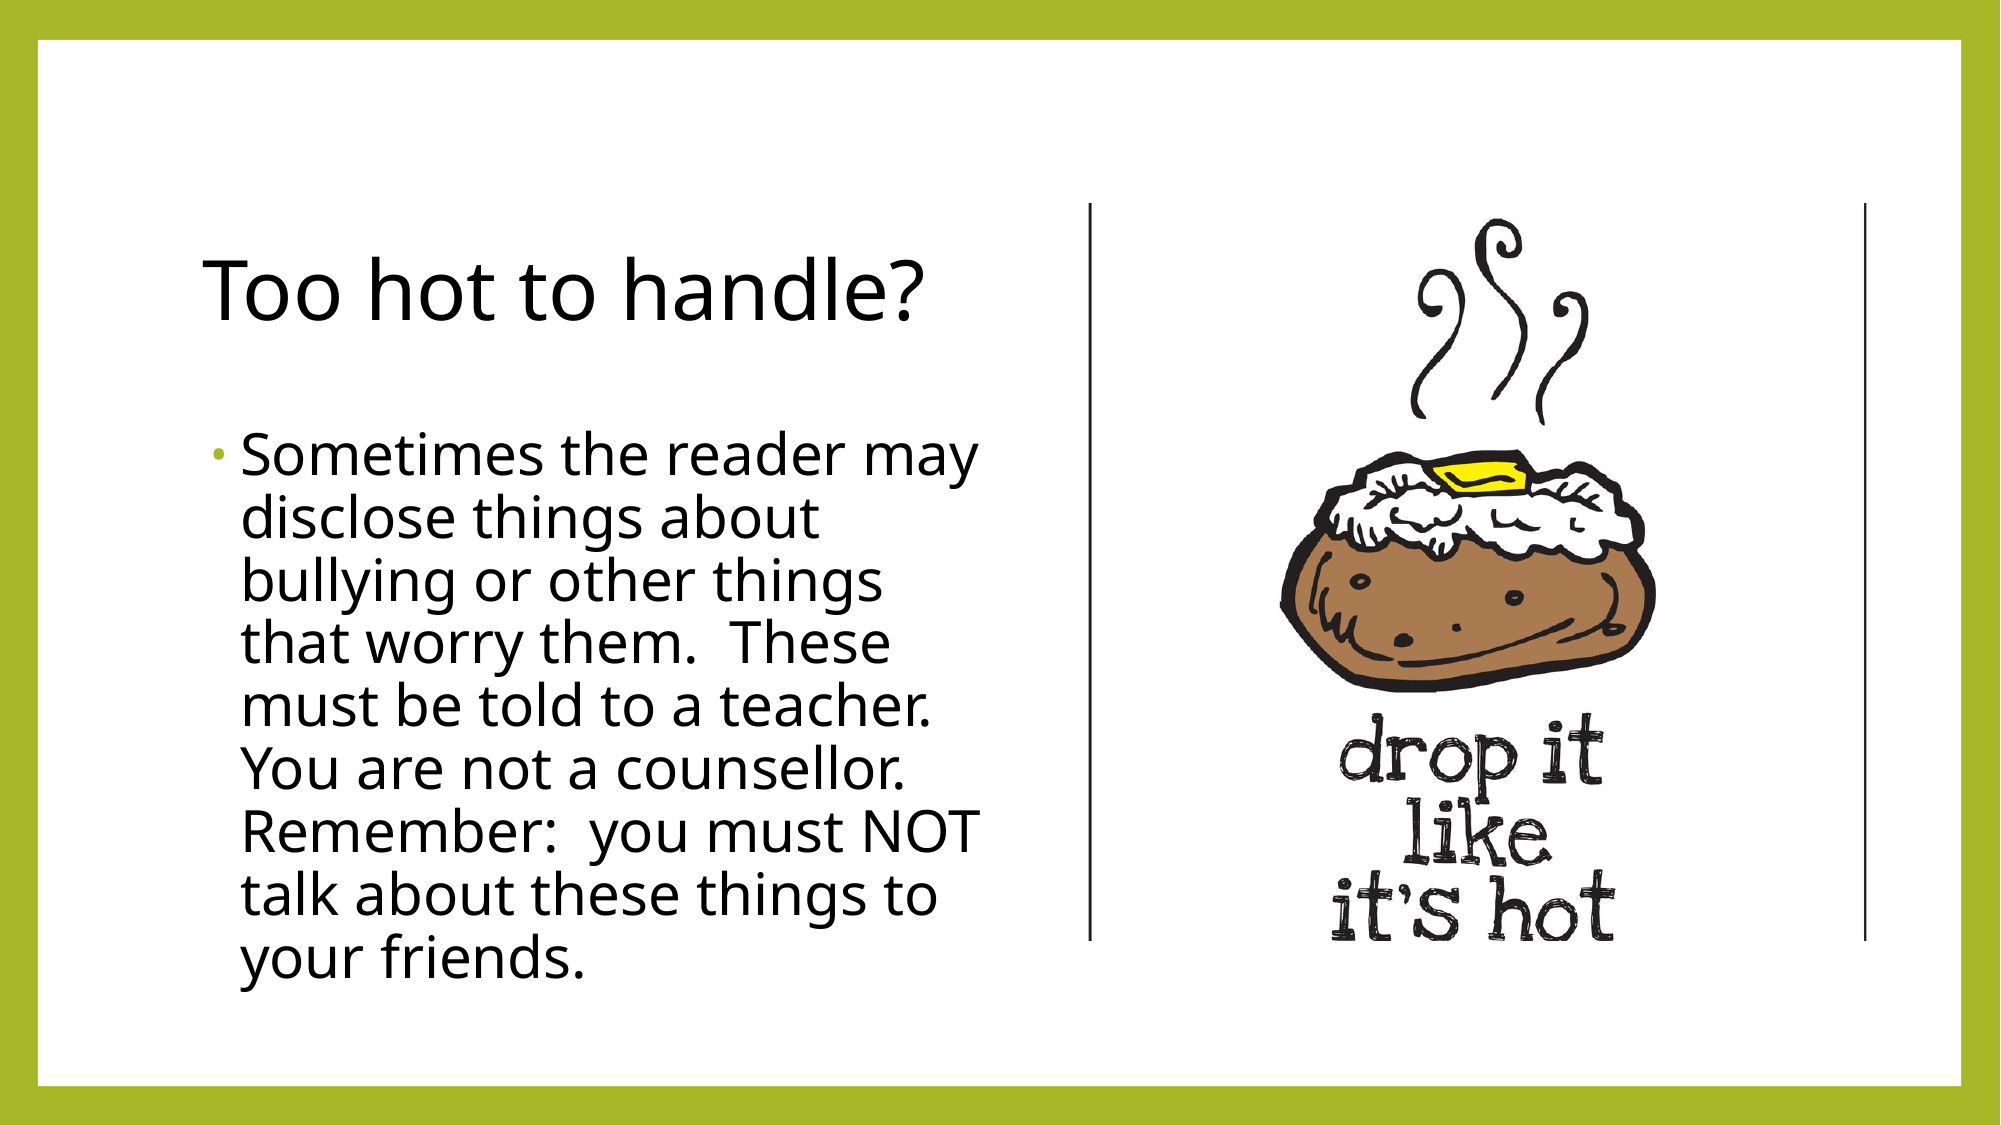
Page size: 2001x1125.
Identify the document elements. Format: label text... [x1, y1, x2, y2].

title Too hot to handle? [187, 175, 1041, 413]
list Sometimes the reader may disclose things about bullying or other things that worry them. These must be told to a teacher. You are not a counsellor. Remember: you must NOT talk about these things to your friends. [187, 417, 1022, 1000]
picture [1088, 202, 1867, 941]
